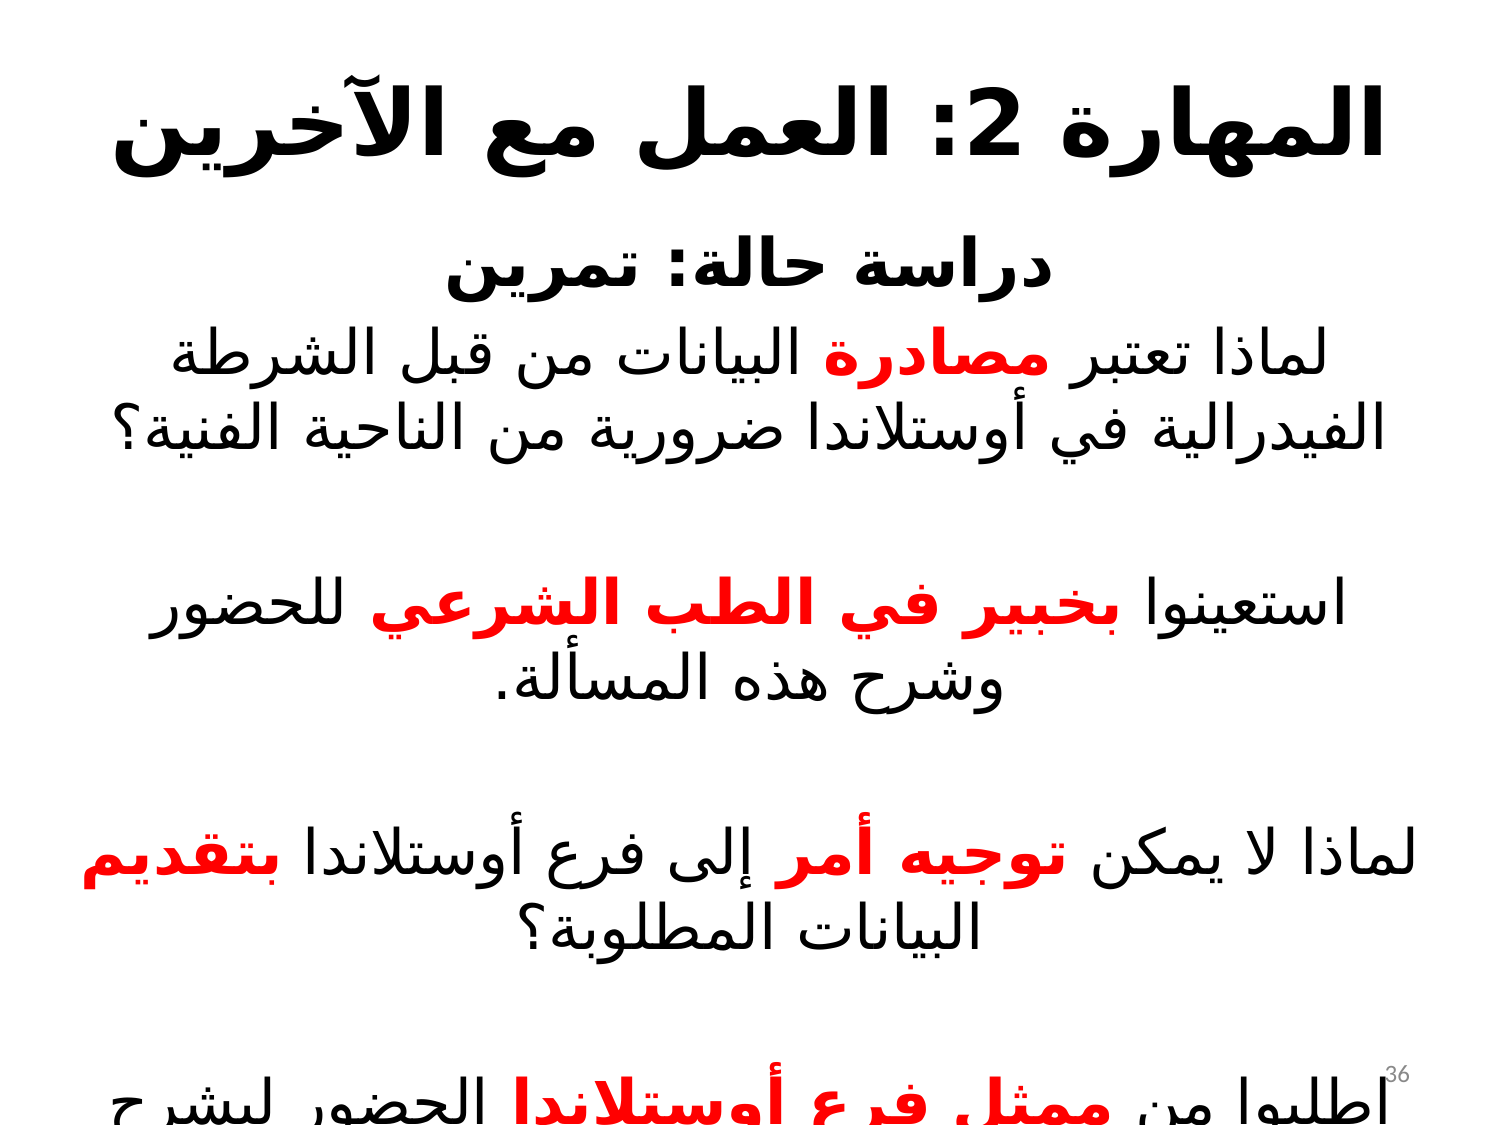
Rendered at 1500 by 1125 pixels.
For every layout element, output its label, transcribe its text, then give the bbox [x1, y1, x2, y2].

slide_number 36 [1074, 1042, 1425, 1103]
title المهارة 2: العمل مع الآخرين [75, 24, 1425, 213]
text_box دراسة حالة: تمرين لماذا تعتبر مصادرة البيانات من قبل الشرطة الفيدرالية في أوستلاندا ضرورية من الناحية الفنية؟ استعينوا بخبير في الطب الشرعي للحضور وشرح هذه المسألة. لماذا لا يمكن توجيه أمر إلى فرع أوستلاندا بتقديم البيانات المطلوبة؟ اطلبوا من ممثل فرع أوستلاندا الحضور ليشرح ذلك. [55, 212, 1445, 1088]
